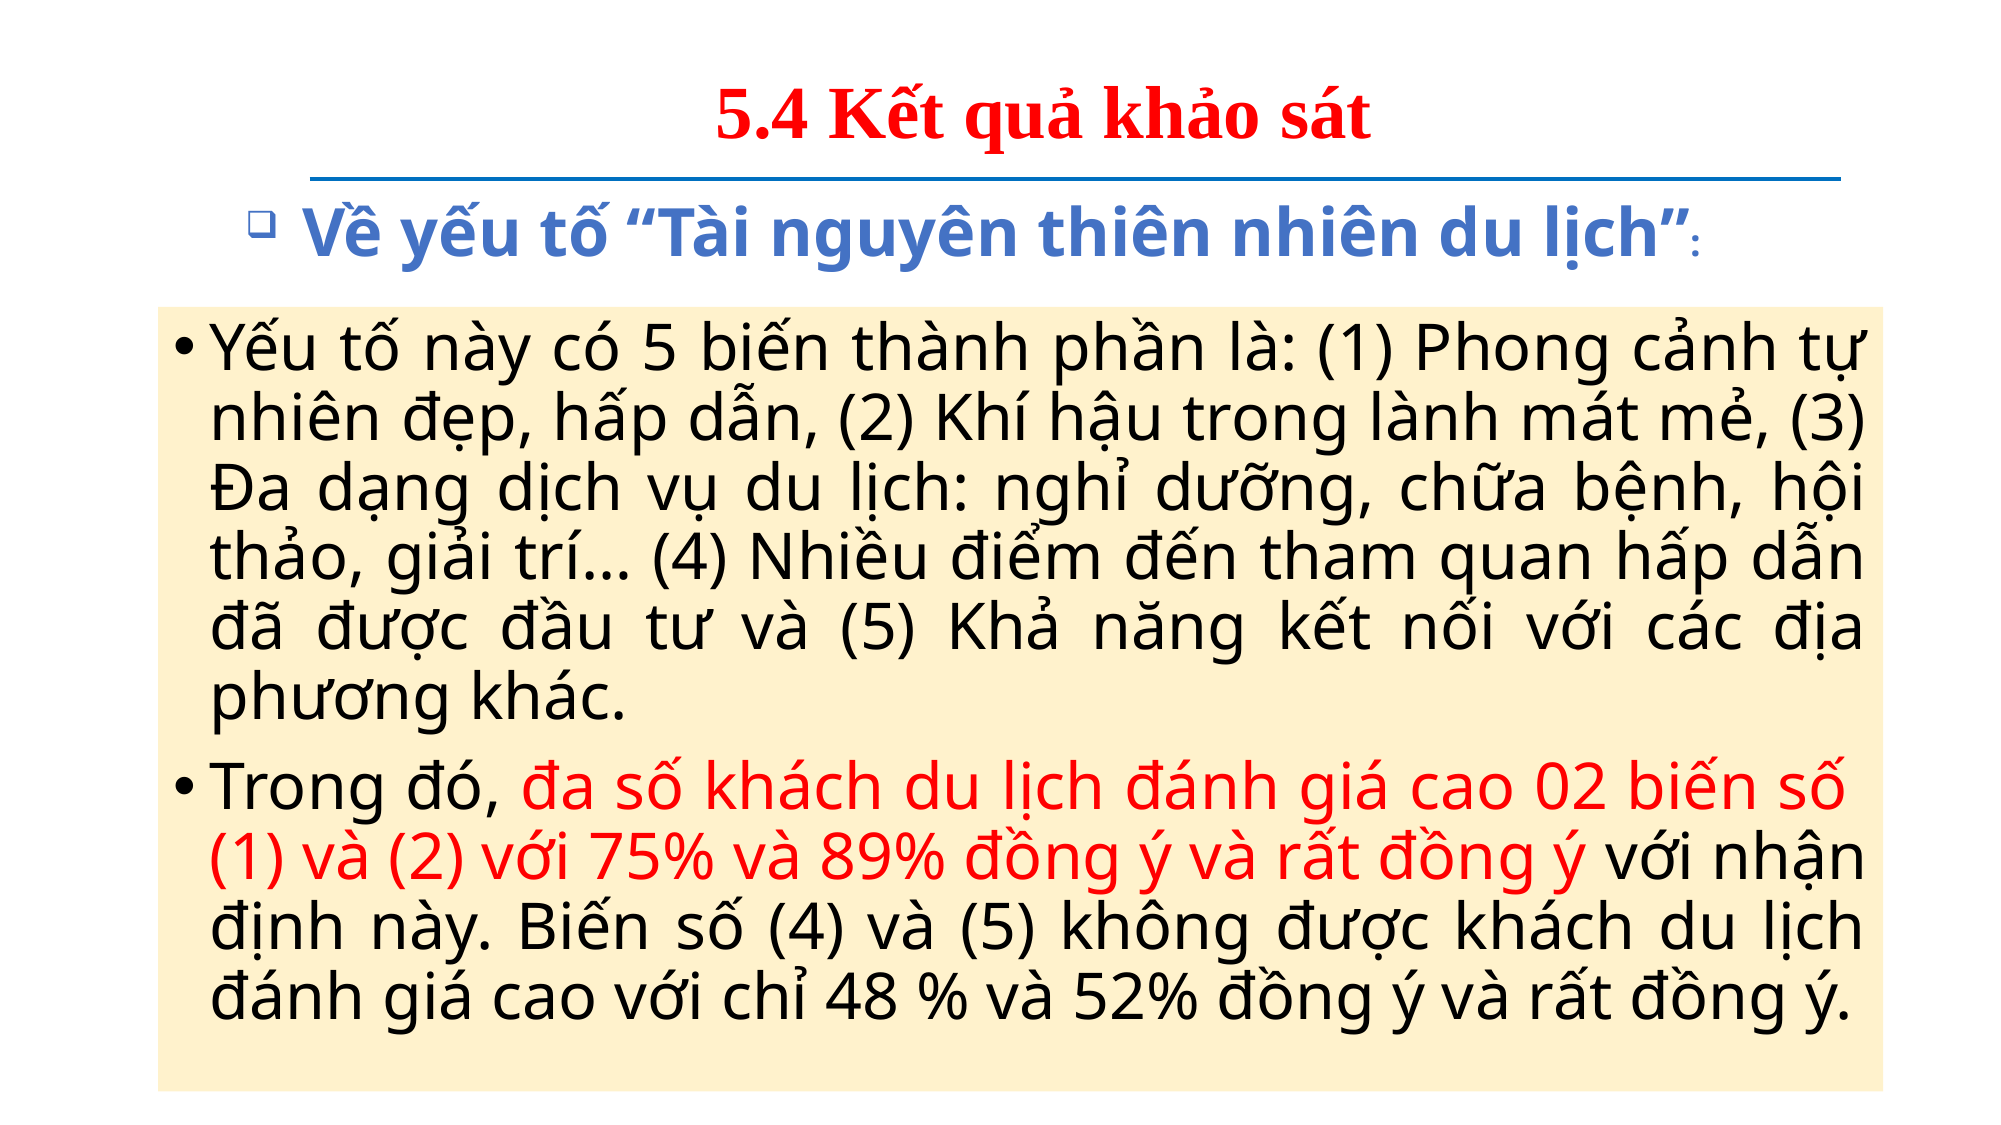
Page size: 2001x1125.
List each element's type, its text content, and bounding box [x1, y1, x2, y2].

title 5.4 Kết quả khảo sát [172, 69, 1898, 159]
list [137, 286, 1863, 1071]
text_box Về yếu tố “Tài nguyên thiên nhiên du lịch”: [230, 182, 1835, 277]
text_box Yếu tố này có 5 biến thành phần là: (1) Phong cảnh tự nhiên đẹp, hấp dẫn, (2) Khí hậu trong lành mát mẻ, (3) Đa dạng dịch vụ du lịch: nghỉ dưỡng, chữa bệnh, hội thảo, giải trí… (4) Nhiều điểm đến tham quan hấp dẫn đã được đầu tư và (5) Khả năng kết nối với các địa phương khác. Trong đó, đa số khách du lịch đánh giá cao 02 biến số (1) và (2) với 75% và 89% đồng ý và rất đồng ý với nhận định này. Biến số (4) và (5) không được khách du lịch đánh giá cao với chỉ 48 % và 52% đồng ý và rất đồng ý. [158, 306, 1884, 1092]
